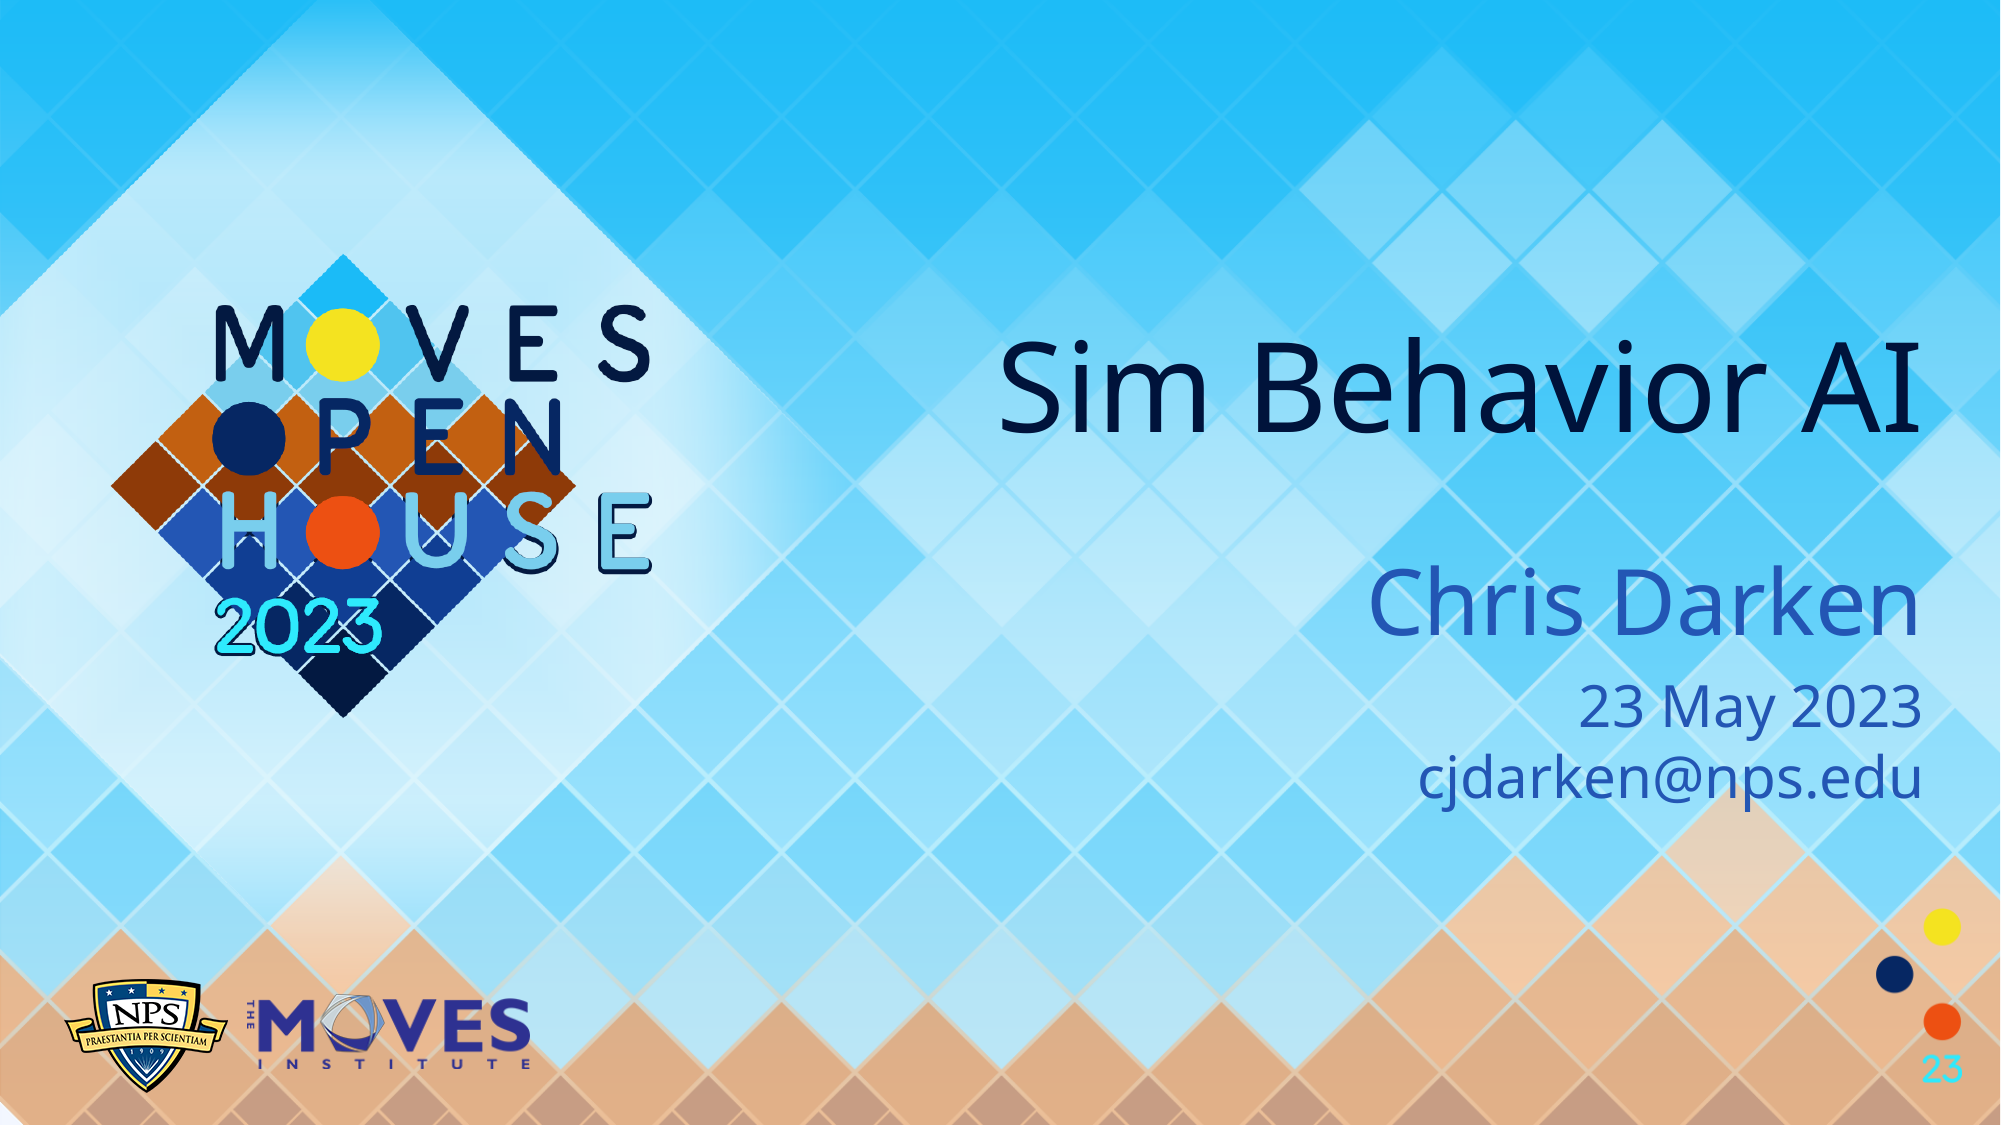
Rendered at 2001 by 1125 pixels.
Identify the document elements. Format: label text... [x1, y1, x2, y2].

text_box 23 May 2023 [921, 661, 1939, 747]
picture [0, 0, 2001, 1125]
text_box Sim Behavior AI [857, 299, 1940, 465]
text_box Chris Darken [962, 536, 1939, 661]
text_box cjdarken@nps.edu [976, 732, 1939, 818]
